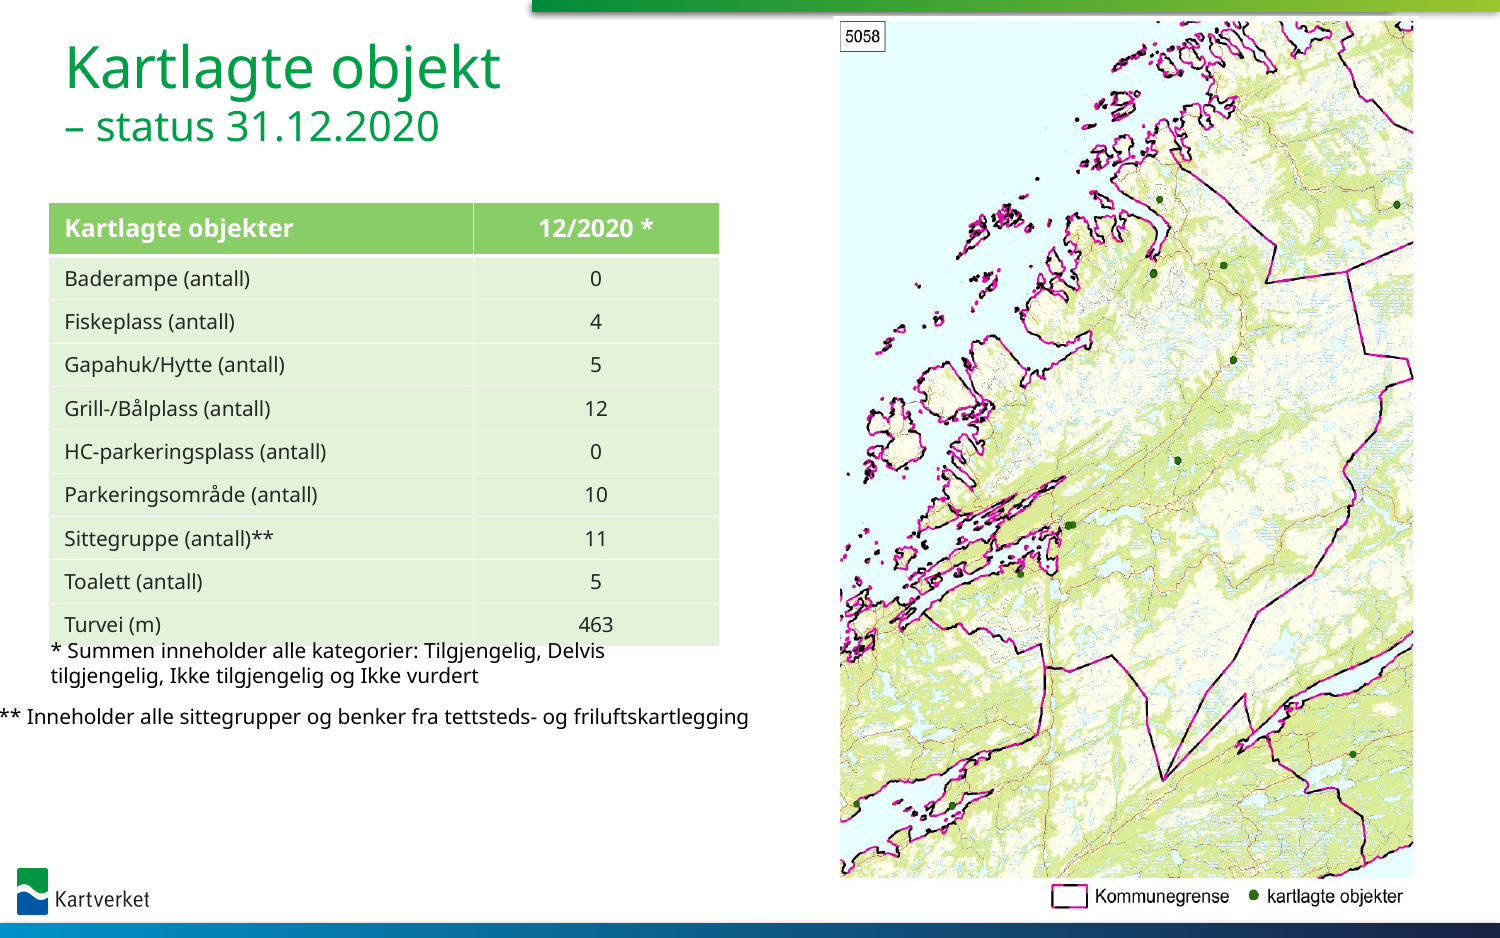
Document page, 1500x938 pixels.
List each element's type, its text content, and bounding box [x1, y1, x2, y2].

table_cell 0 [474, 430, 719, 473]
table_cell Grill-/Bålplass (antall) [49, 387, 473, 429]
table_cell 5 [474, 560, 719, 603]
table_cell 4 [474, 300, 719, 343]
table_header Kartlagte objekter [49, 203, 473, 254]
table_cell Gapahuk/Hytte (antall) [49, 344, 473, 386]
table_cell Sittegruppe (antall)** [49, 517, 473, 559]
table_header 12/2020 * [474, 203, 719, 254]
table_cell 10 [474, 474, 719, 516]
table_cell Fiskeplass (antall) [49, 300, 473, 343]
text_box Kartlagte objekt – status 31.12.2020 [1424, 26, 1431, 158]
table_cell Turvei (m) [49, 604, 473, 630]
table_cell Toalett (antall) [49, 560, 473, 603]
picture [833, 16, 1419, 913]
table_cell 11 [474, 517, 719, 559]
table_cell Parkeringsområde (antall) [49, 474, 473, 516]
table_cell 5 [474, 344, 719, 386]
text_box Kartlagte objekt – status 31.12.2020 [49, 26, 828, 158]
table_cell 0 [474, 258, 719, 299]
table_cell 463 [474, 604, 719, 630]
text_box * Summen inneholder alle kategorier: Tilgjengelig, Delvis tilgjengelig, Ikke tilgjengelig og Ikke vurdert [35, 630, 721, 696]
table_cell 12 [474, 387, 719, 429]
table_cell HC-parkeringsplass (antall) [49, 430, 473, 473]
table_cell Baderampe (antall) [49, 258, 473, 299]
text_box ** Inneholder alle sittegrupper og benker fra tettsteds- og friluftskartlegging [0, 696, 765, 736]
